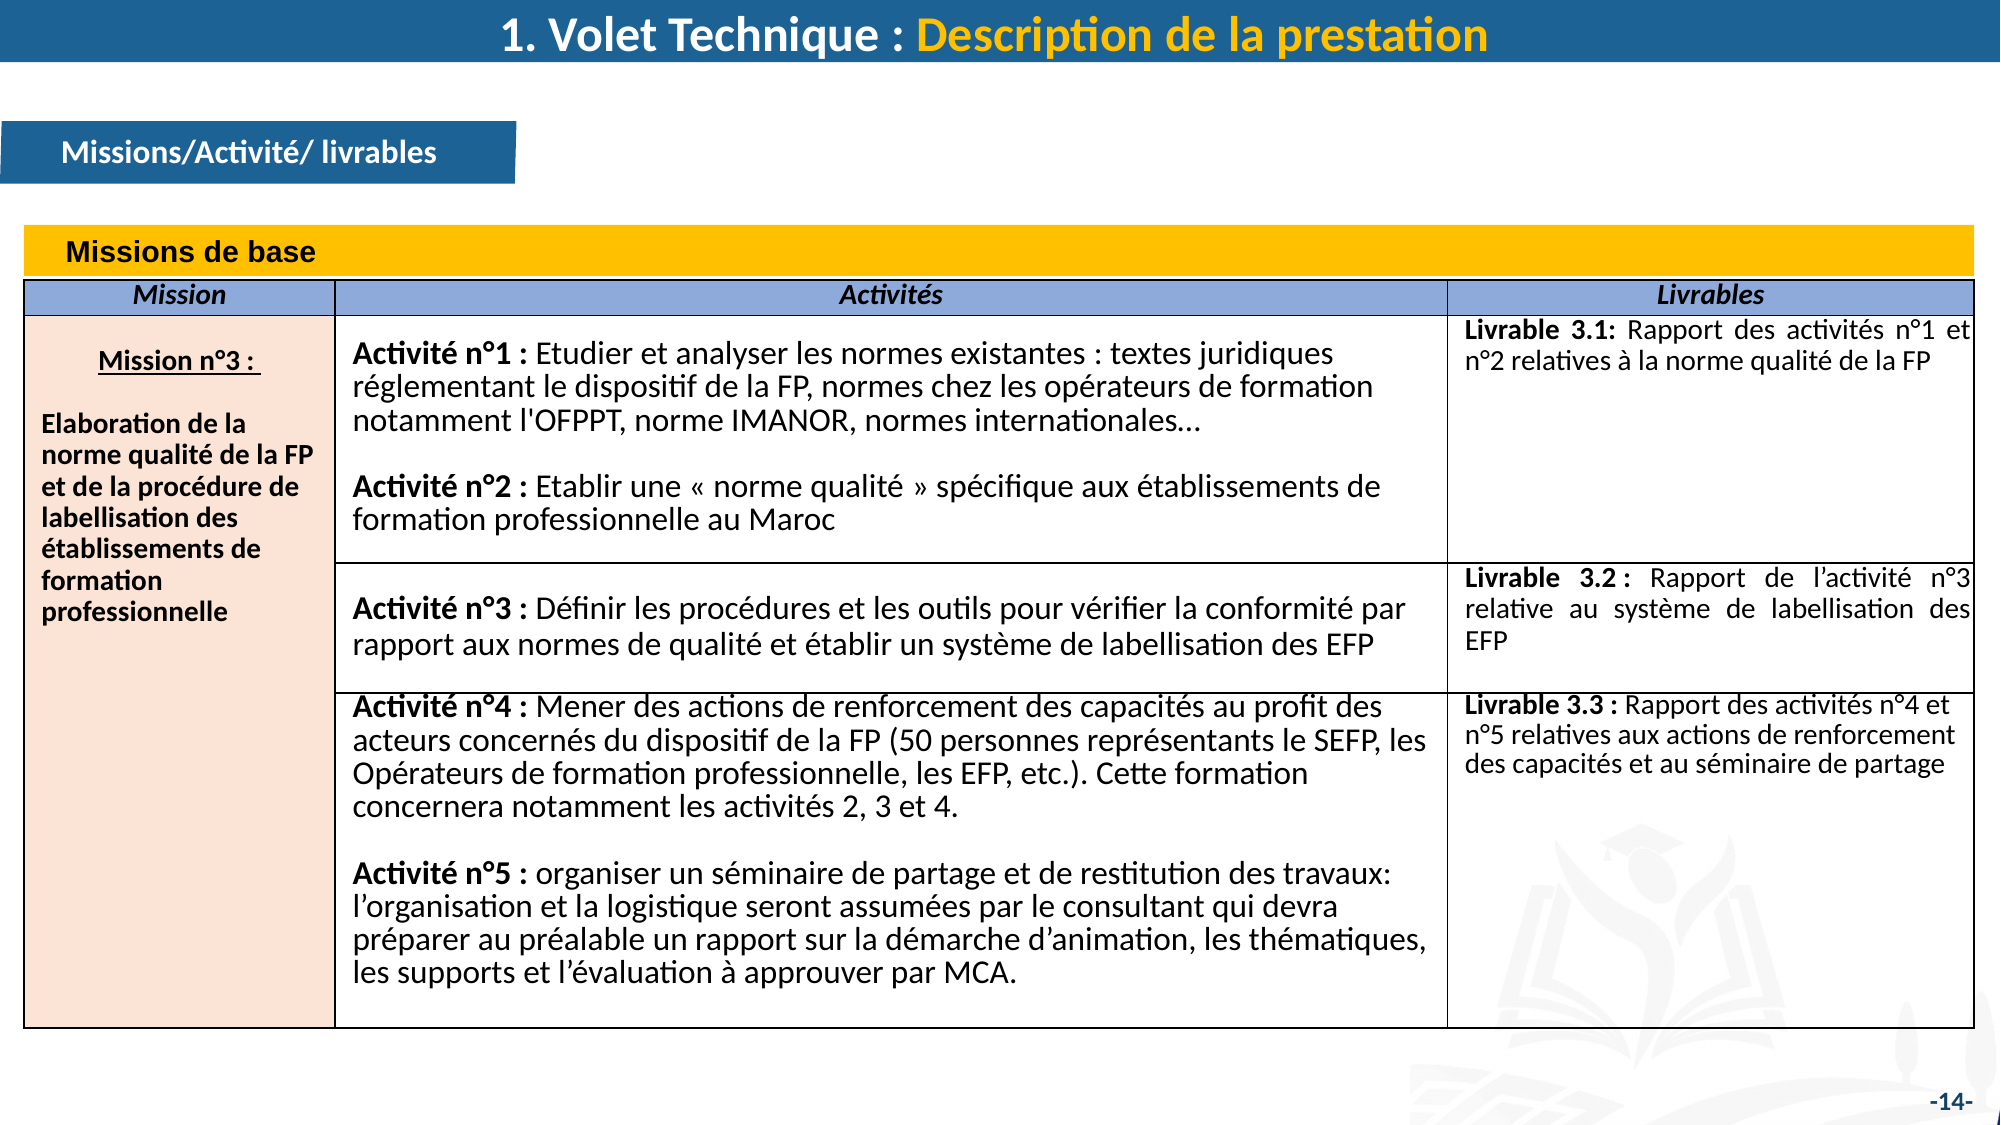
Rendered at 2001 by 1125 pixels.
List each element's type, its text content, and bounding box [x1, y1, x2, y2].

text_box 1. Volet Technique : Description de la prestation [0, 0, 2000, 64]
table_header Activités [336, 281, 1447, 315]
table_header Livrables [1448, 281, 1973, 315]
table_cell Livrable 3.1: Rapport des activités n°1 et n°2 relatives à la norme qualité de la FP [1448, 316, 1973, 562]
table_cell Livrable 3.3 : Rapport des activités n°4 et n°5 relatives aux actions de renforcement des capacités et au séminaire de partage [1448, 694, 1973, 758]
text_box Missions/Activité/ livrables [0, 121, 517, 184]
picture [1409, 759, 2000, 1125]
table_cell Livrable 3.2 : Rapport de l’activité n°3 relative au système de labellisation des EFP [1448, 564, 1973, 692]
text_box Missions de base [23, 224, 1975, 276]
table_header Mission [25, 281, 334, 315]
table_cell Mission n°3 : Elaboration de la norme qualité de la FP et de la procédure de labellisation des établissements de formation professionnelle [25, 316, 334, 1027]
table_cell Activité n°1 : Etudier et analyser les normes existantes : textes juridiques réglementant le dispositif de la FP, normes chez les opérateurs de formation notamment l'OFPPT, norme IMANOR, normes internationales… Activité n°2 : Etablir une « norme qualité » spécifique aux établissements de formation professionnelle au Maroc [336, 316, 1447, 562]
table_cell Activité n°4 : Mener des actions de renforcement des capacités au profit des acteurs concernés du dispositif de la FP (50 personnes représentants le SEFP, les Opérateurs de formation professionnelle, les EFP, etc.). Cette formation concernera notamment les activités 2, 3 et 4. Activité n°5 : organiser un séminaire de partage et de restitution des travaux: l’organisation et la logistique seront assumées par le consultant qui devra préparer au préalable un rapport sur la démarche d’animation, les thématiques, les supports et l’évaluation à approuver par MCA. [336, 694, 1447, 1027]
table_cell Activité n°3 : Définir les procédures et les outils pour vérifier la conformité par rapport aux normes de qualité et établir un système de labellisation des EFP [336, 564, 1447, 692]
